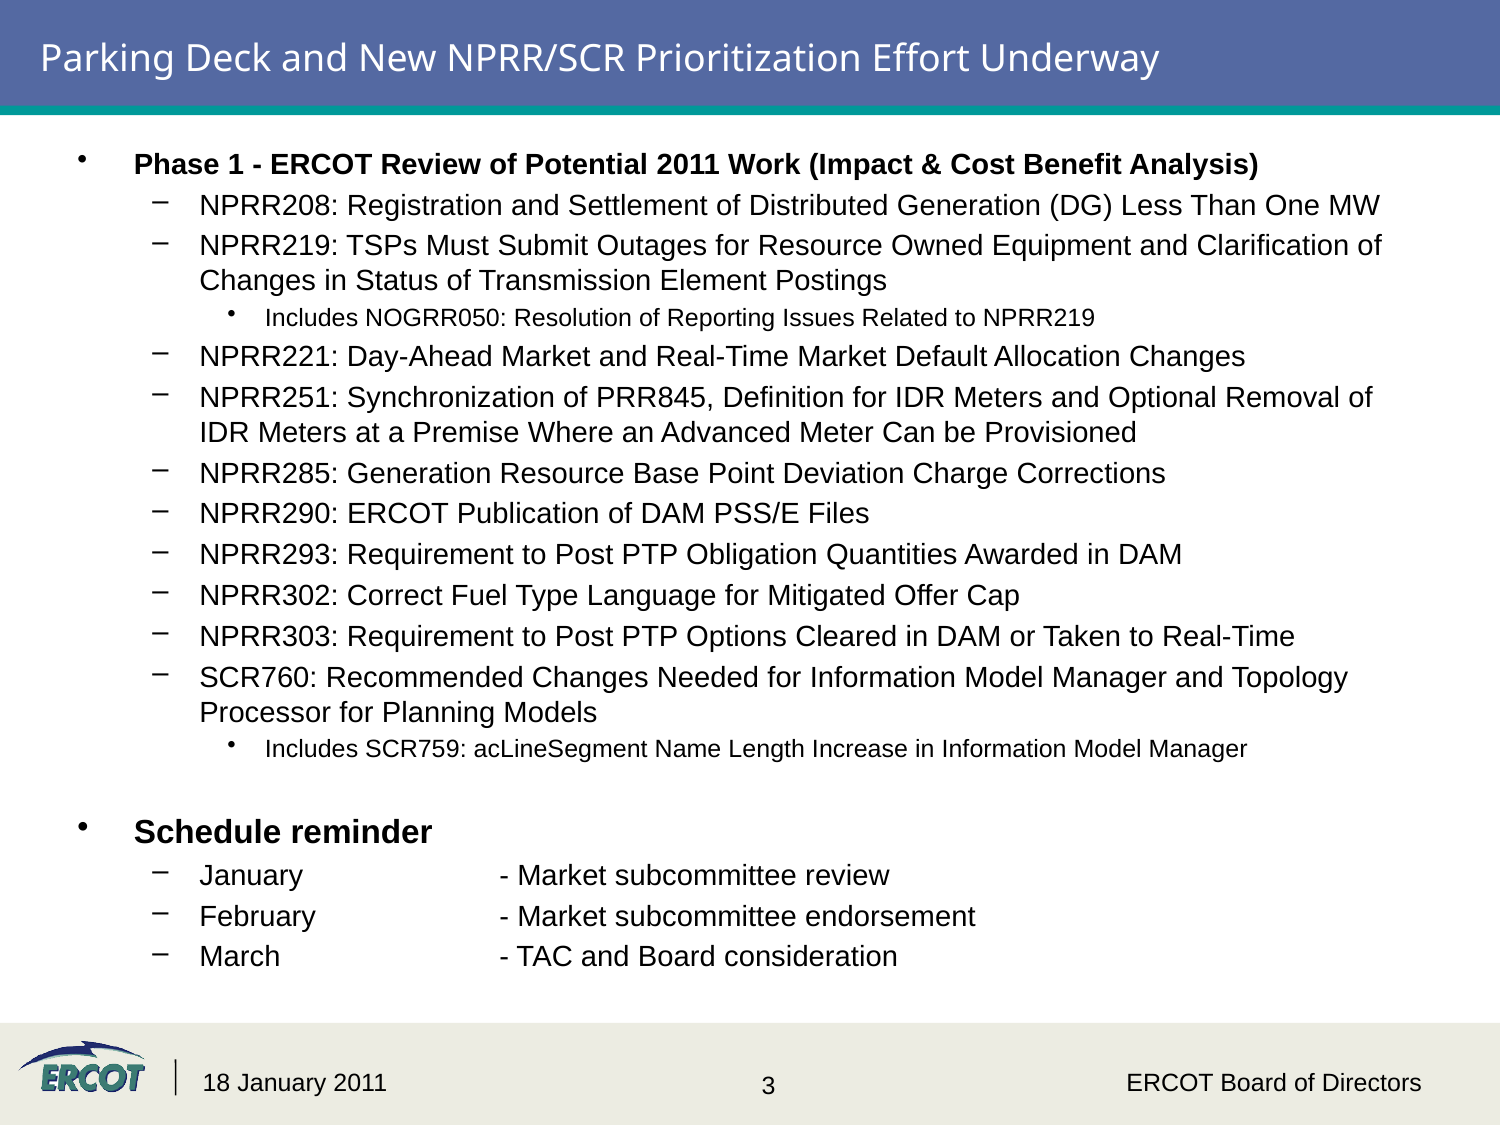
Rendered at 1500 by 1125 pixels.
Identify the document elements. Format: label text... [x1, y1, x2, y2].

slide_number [187, 1059, 538, 1125]
picture [10, 1031, 151, 1111]
list Phase 1 - ERCOT Review of Potential 2011 Work (Impact & Cost Benefit Analysis) NPRR208: Registration and Settlement of Distributed Generation (DG) Less Than One MW NPRR219: TSPs Must Submit Outages for Resource Owned Equipment and Clarification of Changes in Status of Transmission Element Postings Includes NOGRR050: Resolution of Reporting Issues Related to NPRR219 NPRR221: Day-Ahead Market and Real-Time Market Default Allocation Changes NPRR251: Synchronization of PRR845, Definition for IDR Meters and Optional Removal of IDR Meters at a Premise Where an Advanced Meter Can be Provisioned NPRR285: Generation Resource Base Point Deviation Charge Corrections NPRR290: ERCOT Publication of DAM PSS/E Files NPRR293: Requirement to Post PTP Obligation Quantities Awarded in DAM NPRR302: Correct Fuel Type Language for Mitigated Offer Cap NPRR303: Requirement to Post PTP Options Cleared in DAM or Taken to Real-Time SCR760: Recommended Changes Needed for Information Model Manager and Topology Processor for Planning Models Includes SCR759: acLineSegment Name Length Increase in Information Model Manager Schedule reminder January - Market subcommittee review February - Market subcommittee endorsement March - TAC and Board consideration [62, 137, 1438, 1026]
footer ERCOT Board of Directors [1024, 1059, 1438, 1125]
title Parking Deck and New NPRR/SCR Prioritization Effort Underway [24, 0, 1451, 113]
